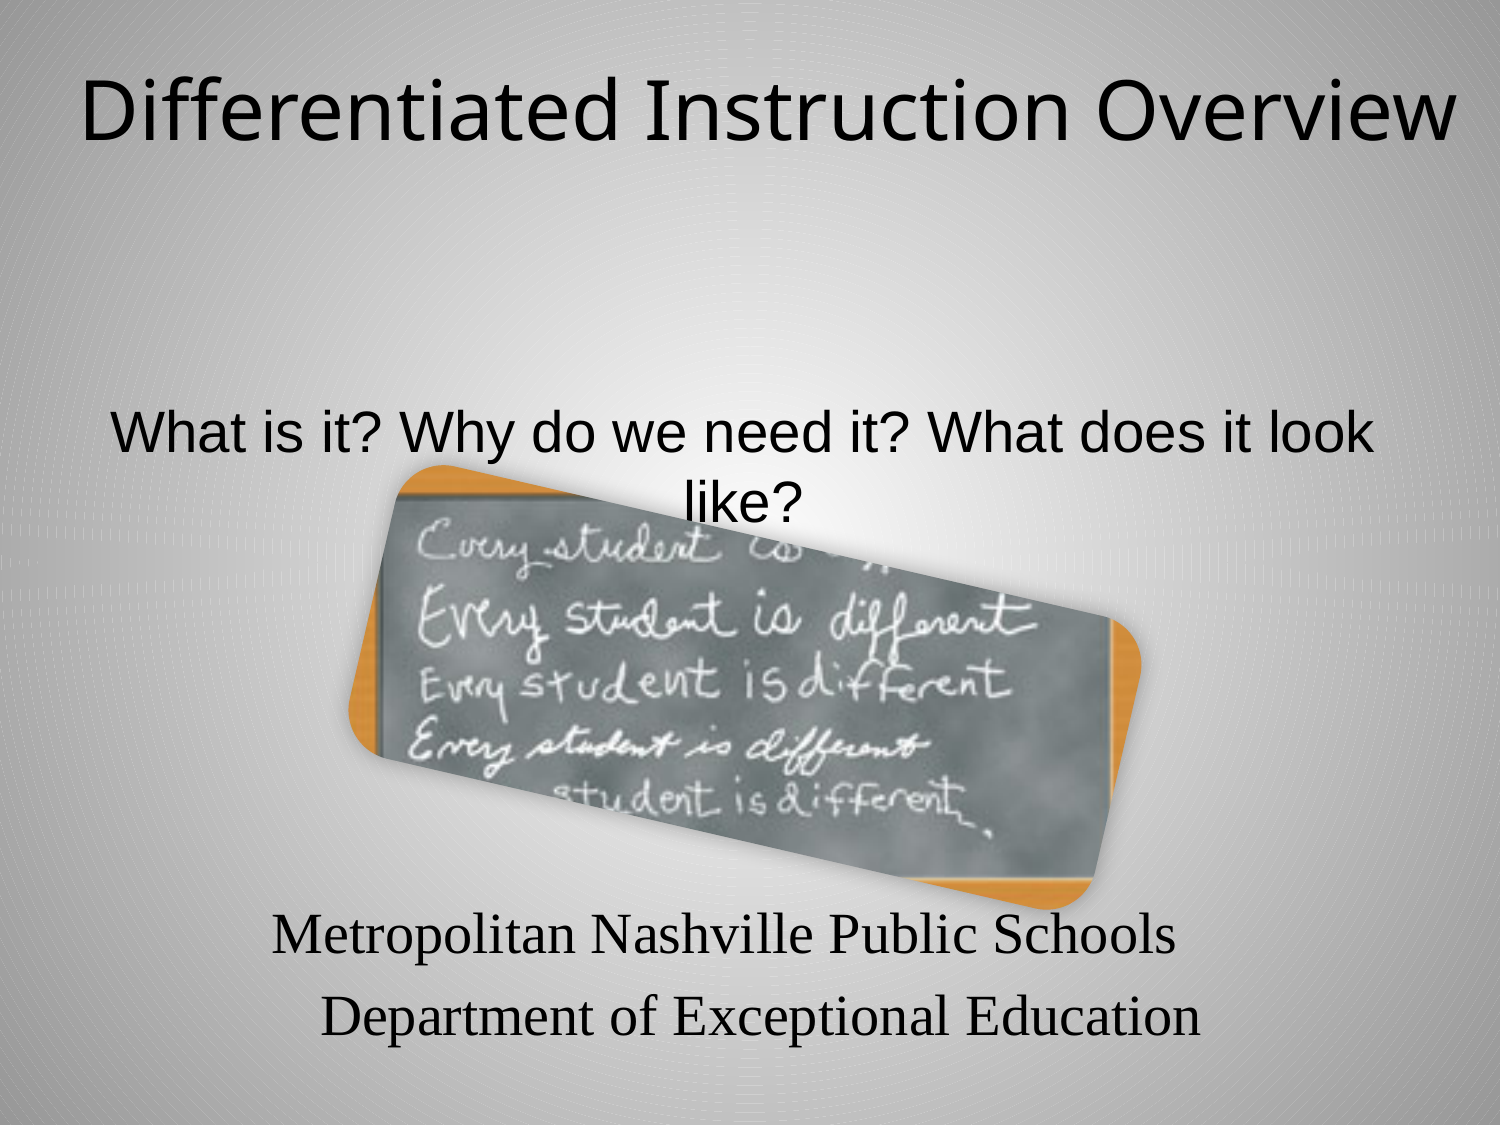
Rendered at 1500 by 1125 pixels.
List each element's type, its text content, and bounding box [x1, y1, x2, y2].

picture [348, 465, 1142, 910]
title What is it? Why do we need it? What does it look like? [37, 165, 1451, 711]
text_box Differentiated Instruction Overview [37, 50, 1500, 165]
subtitle Metropolitan Nashville Public Schools Department of Exceptional Education [187, 887, 1263, 1038]
